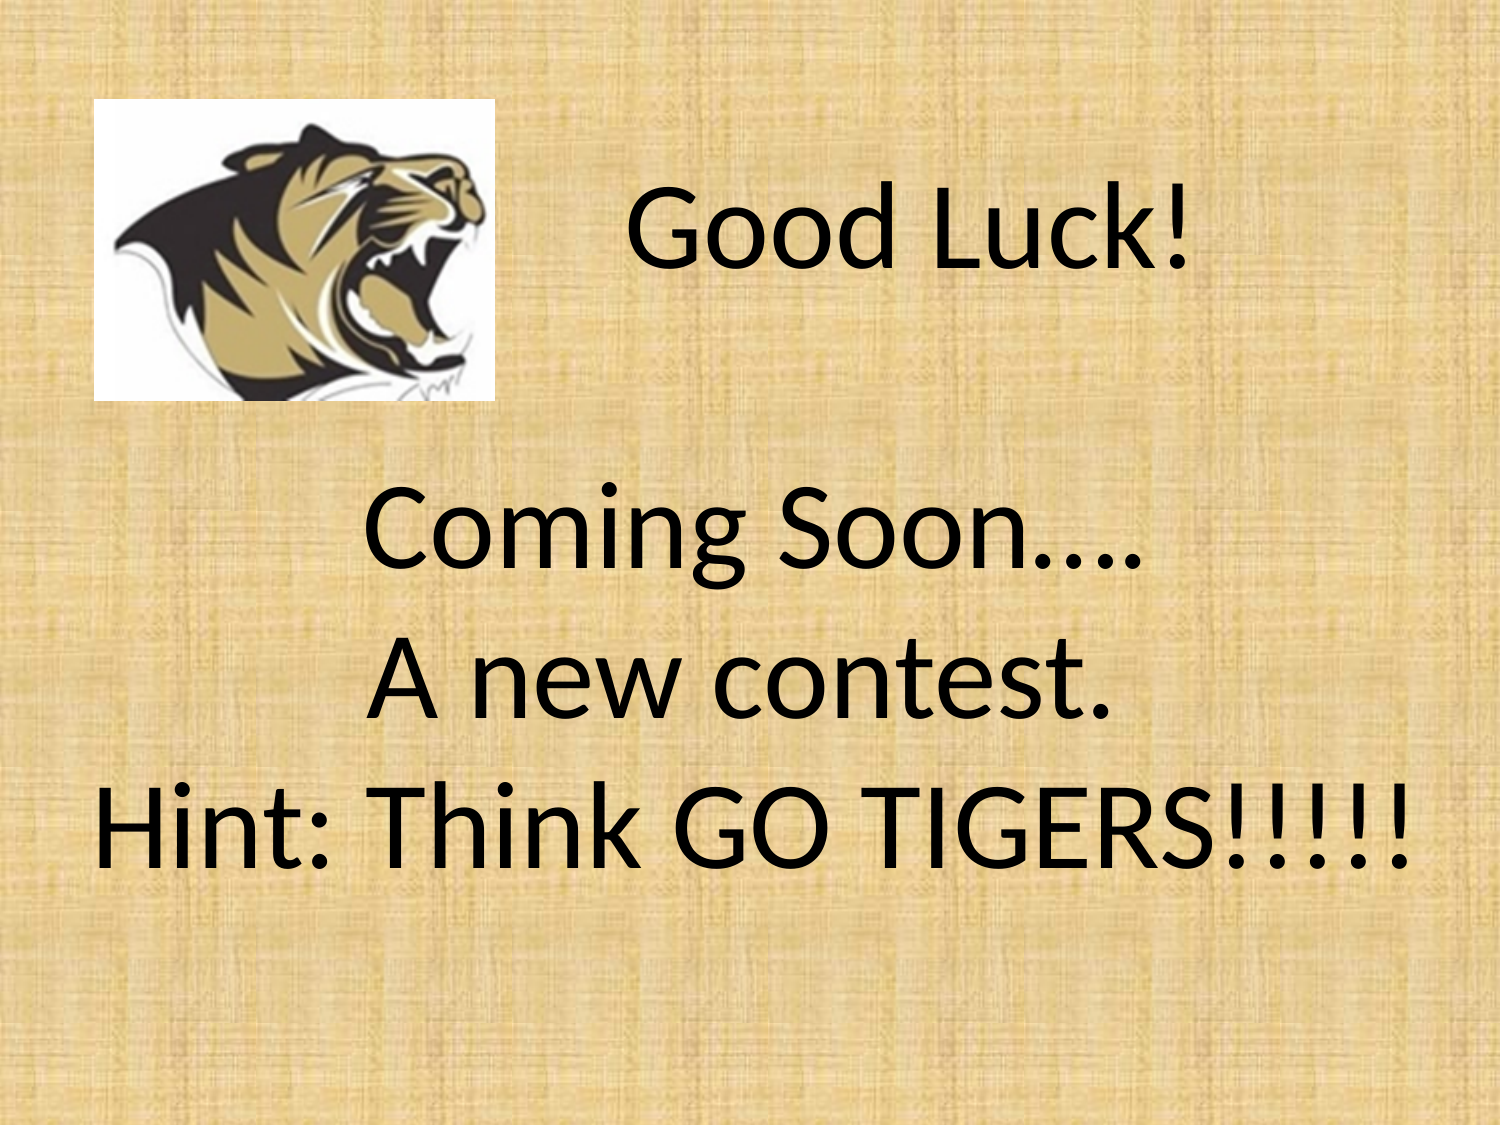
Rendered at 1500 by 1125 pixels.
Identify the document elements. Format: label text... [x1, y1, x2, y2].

title Good Luck! Coming Soon…. A new contest. Hint: Think GO TIGERS!!!!! [50, 425, 1463, 613]
picture [0, 0, 1500, 1125]
